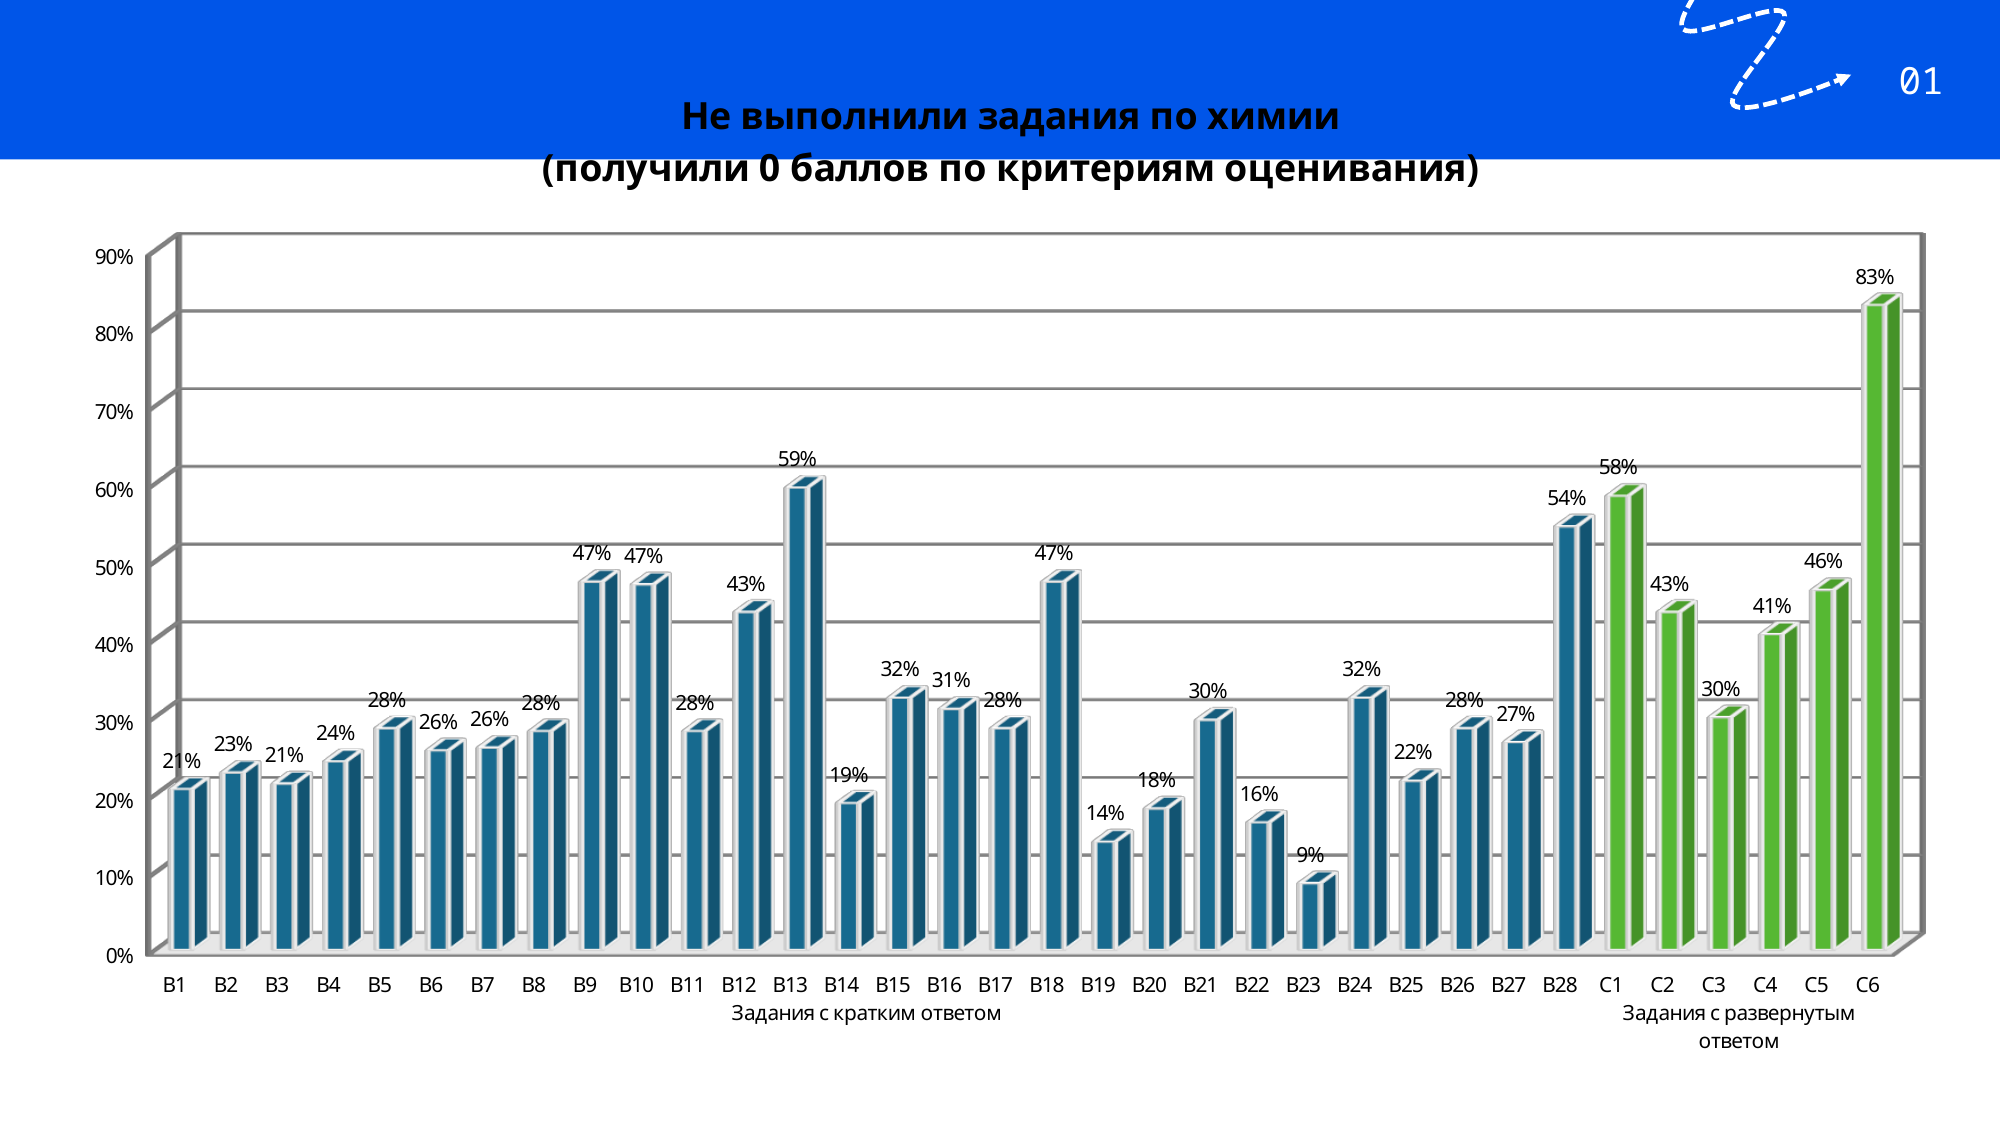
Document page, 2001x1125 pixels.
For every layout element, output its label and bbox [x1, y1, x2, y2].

chart [56, 48, 1966, 1085]
text_box [0, 0, 2000, 160]
